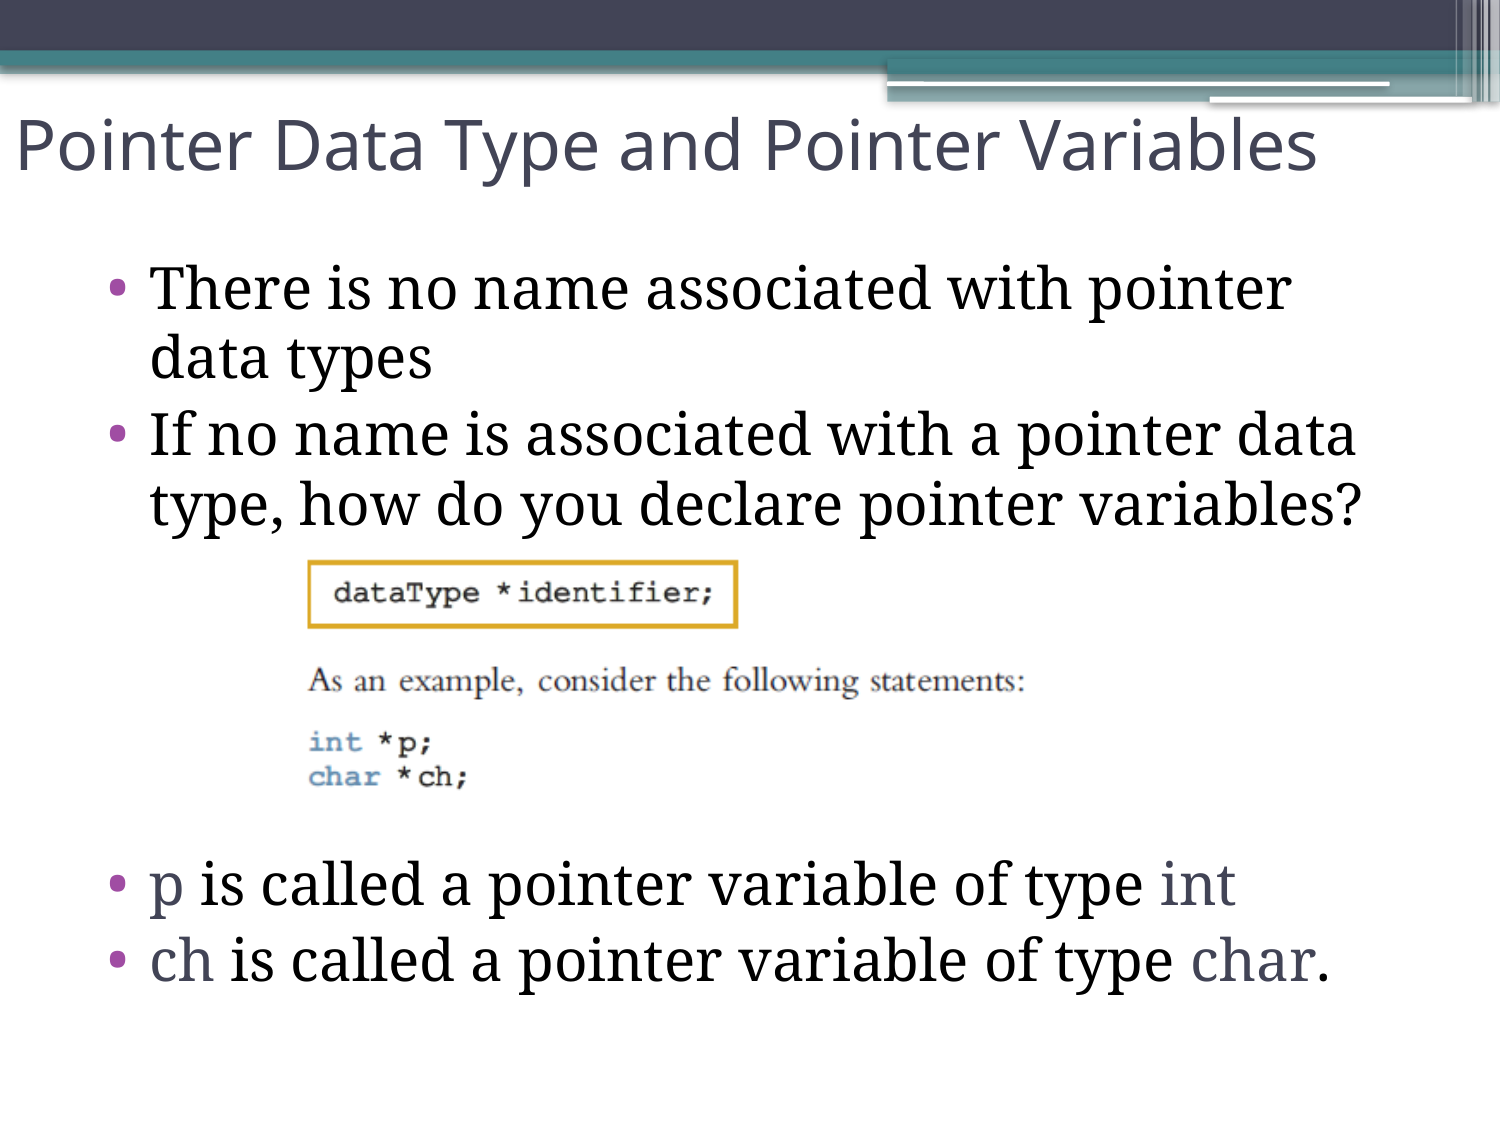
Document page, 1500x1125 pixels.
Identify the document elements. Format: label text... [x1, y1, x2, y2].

picture [300, 550, 1167, 816]
list There is no name associated with pointer data types If no name is associated with a pointer data type, how do you declare pointer variables? p is called a pointer variable of type int ch is called a pointer variable of type char. [75, 243, 1425, 1079]
title Pointer Data Type and Pointer Variables [0, 54, 1350, 230]
